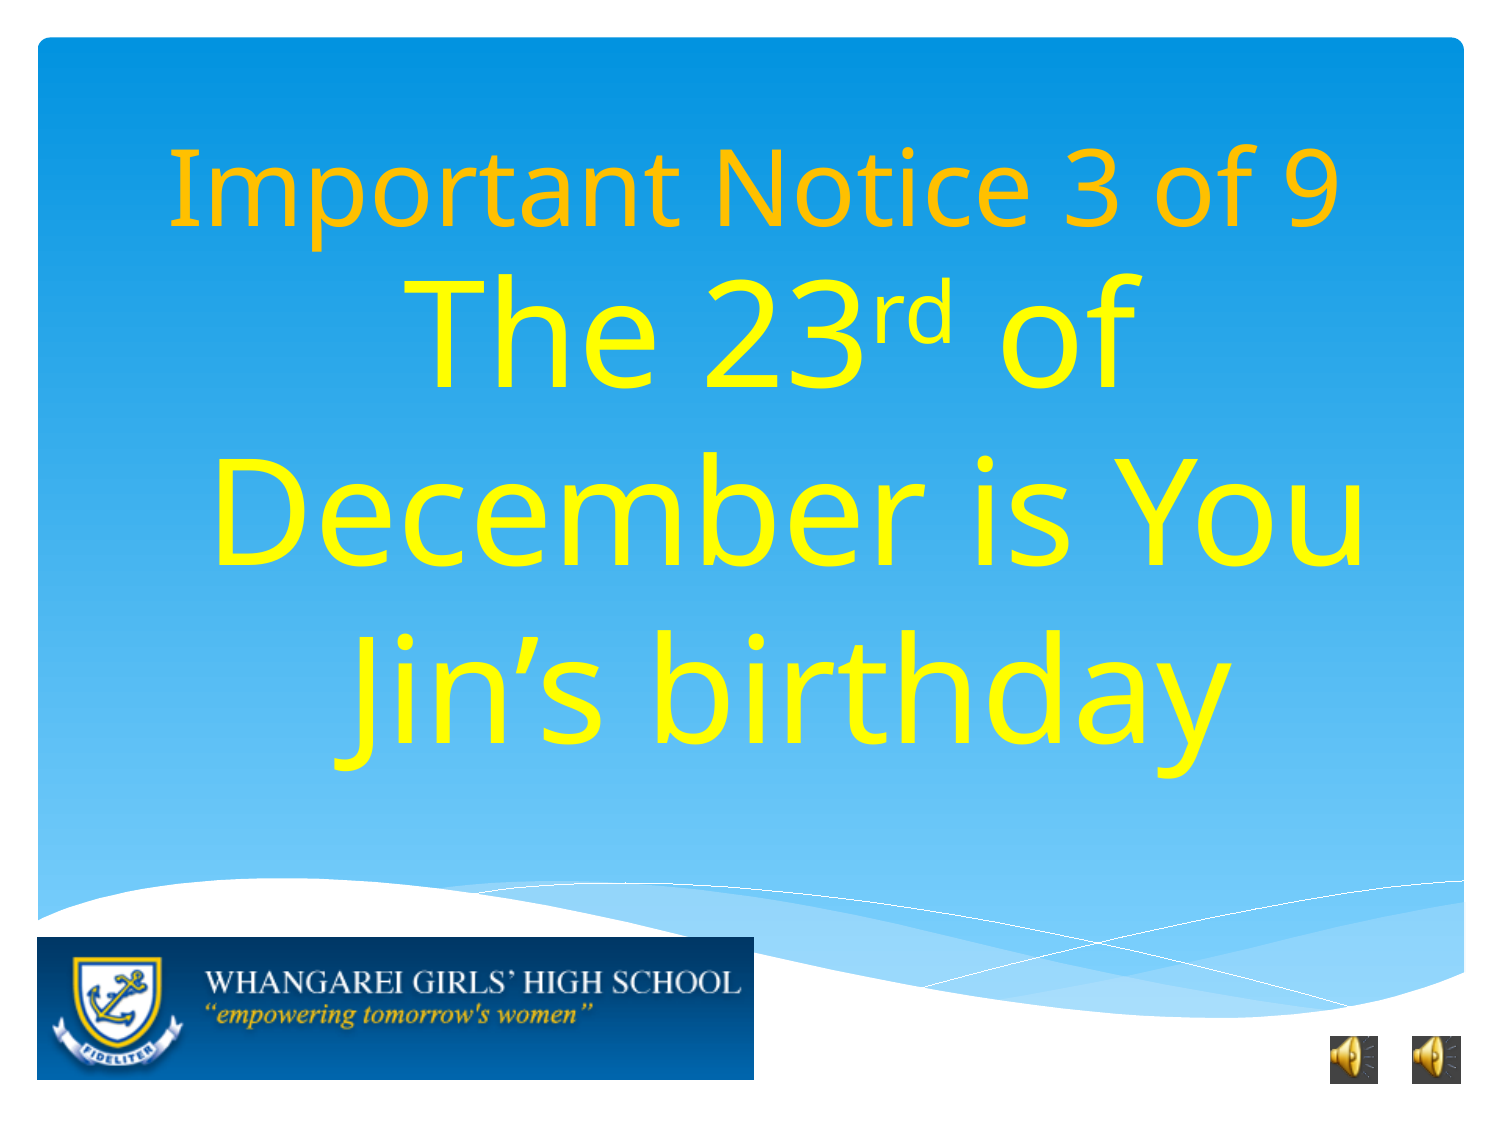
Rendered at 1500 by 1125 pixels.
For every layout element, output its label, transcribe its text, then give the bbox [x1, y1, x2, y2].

picture [37, 937, 754, 1080]
picture [1328, 1034, 1380, 1086]
picture [1411, 1034, 1462, 1086]
text_box The 23rd of December is You Jin’s birthday [149, 231, 1391, 963]
text_box Important Notice 3 of 9 [149, 37, 1362, 255]
